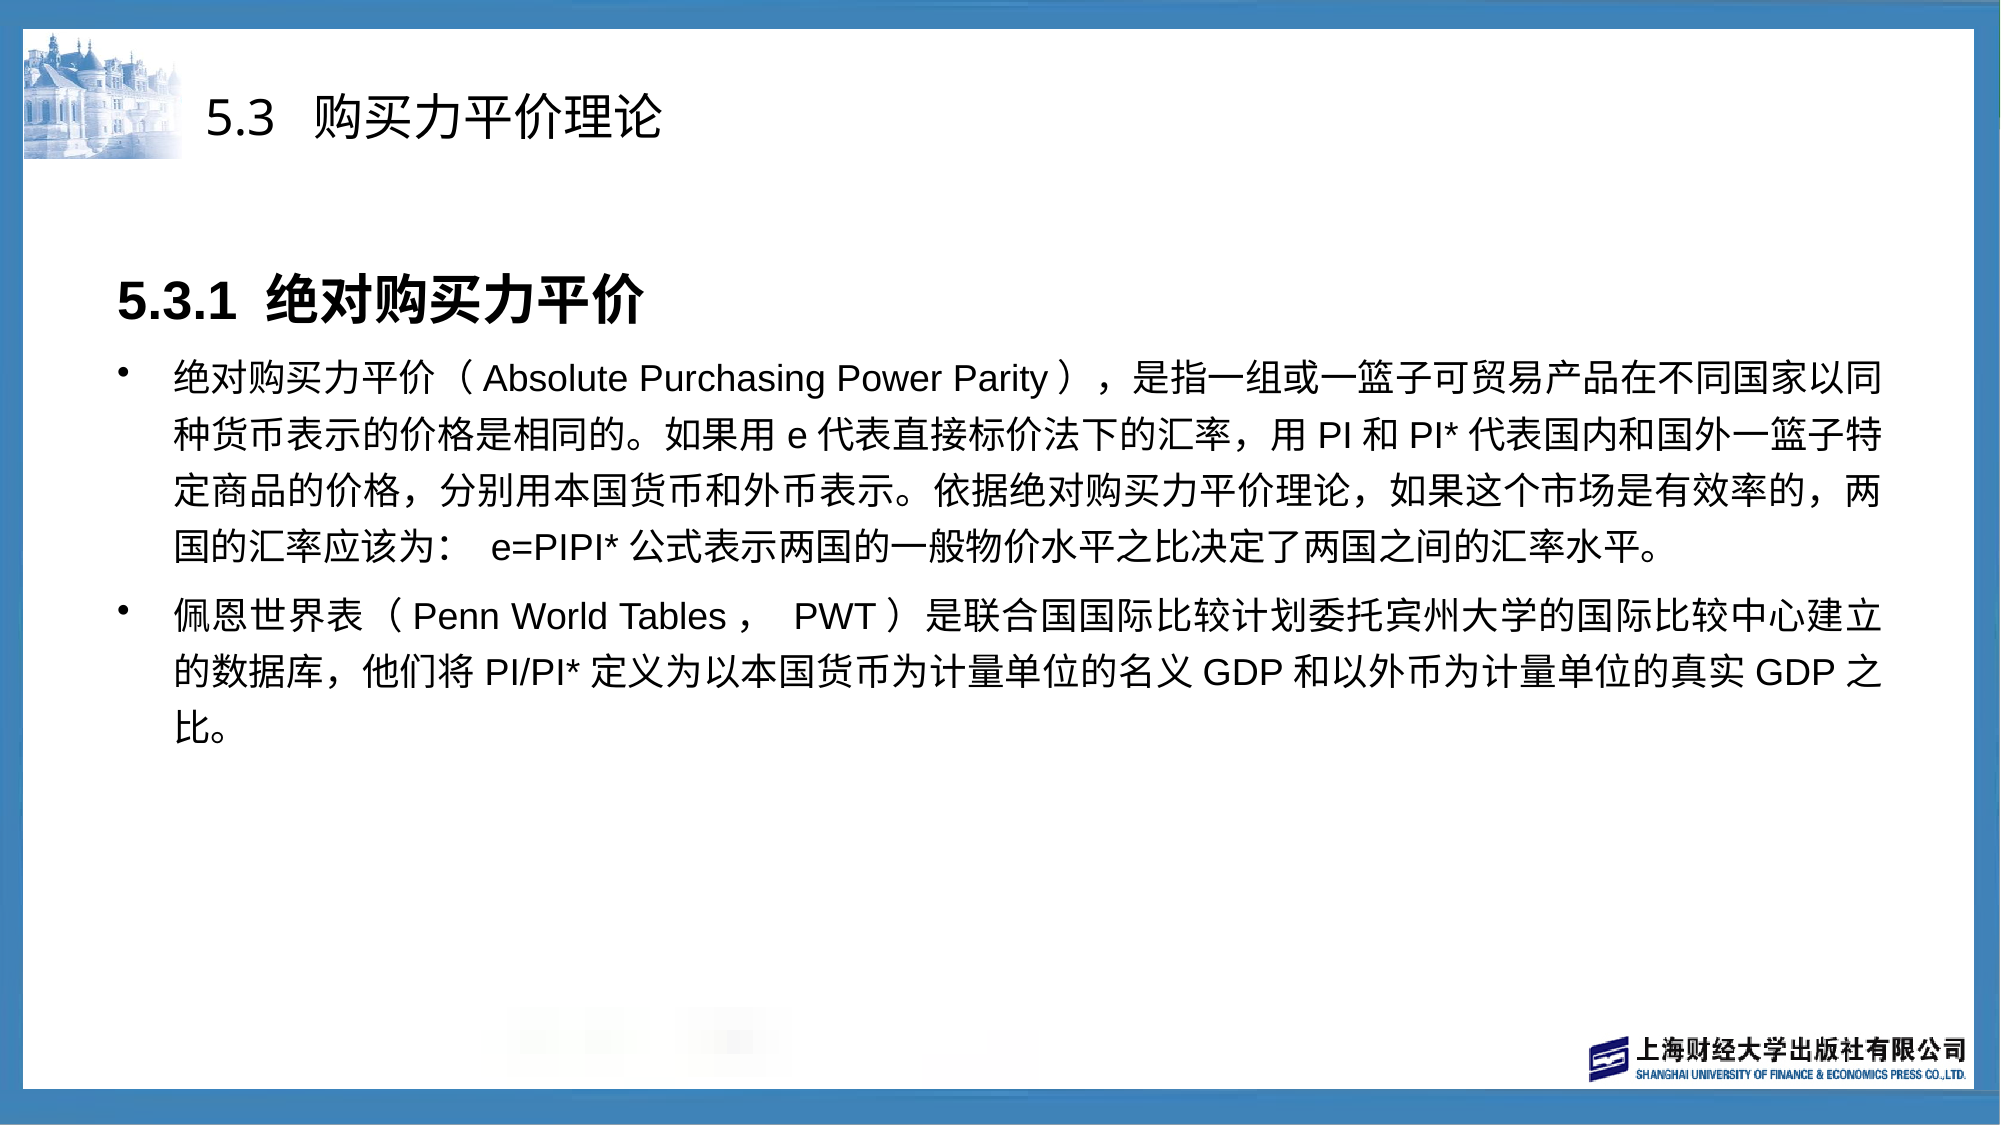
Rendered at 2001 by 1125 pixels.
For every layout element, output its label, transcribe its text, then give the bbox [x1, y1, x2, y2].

picture [0, 0, 2001, 1125]
list 5.3.1 绝对购买力平价 绝对购买力平价（Absolute Purchasing Power Parity），是指一组或一篮子可贸易产品在不同国家以同种货币表示的价格是相同的。如果用e代表直接标价法下的汇率，用PI和PI*代表国内和国外一篮子特定商品的价格，分别用本国货币和外币表示。依据绝对购买力平价理论，如果这个市场是有效率的，两国的汇率应该为： e=PIPI*公式表示两国的一般物价水平之比决定了两国之间的汇率水平。 佩恩世界表（Penn World Tables， PWT）是联合国国际比较计划委托宾州大学的国际比较中心建立的数据库，他们将PI/PI*定义为以本国货币为计量单位的名义GDP和以外币为计量单位的真实GDP之比。 [102, 241, 1898, 1065]
title 5.3 购买力平价理论 [190, 64, 1547, 168]
